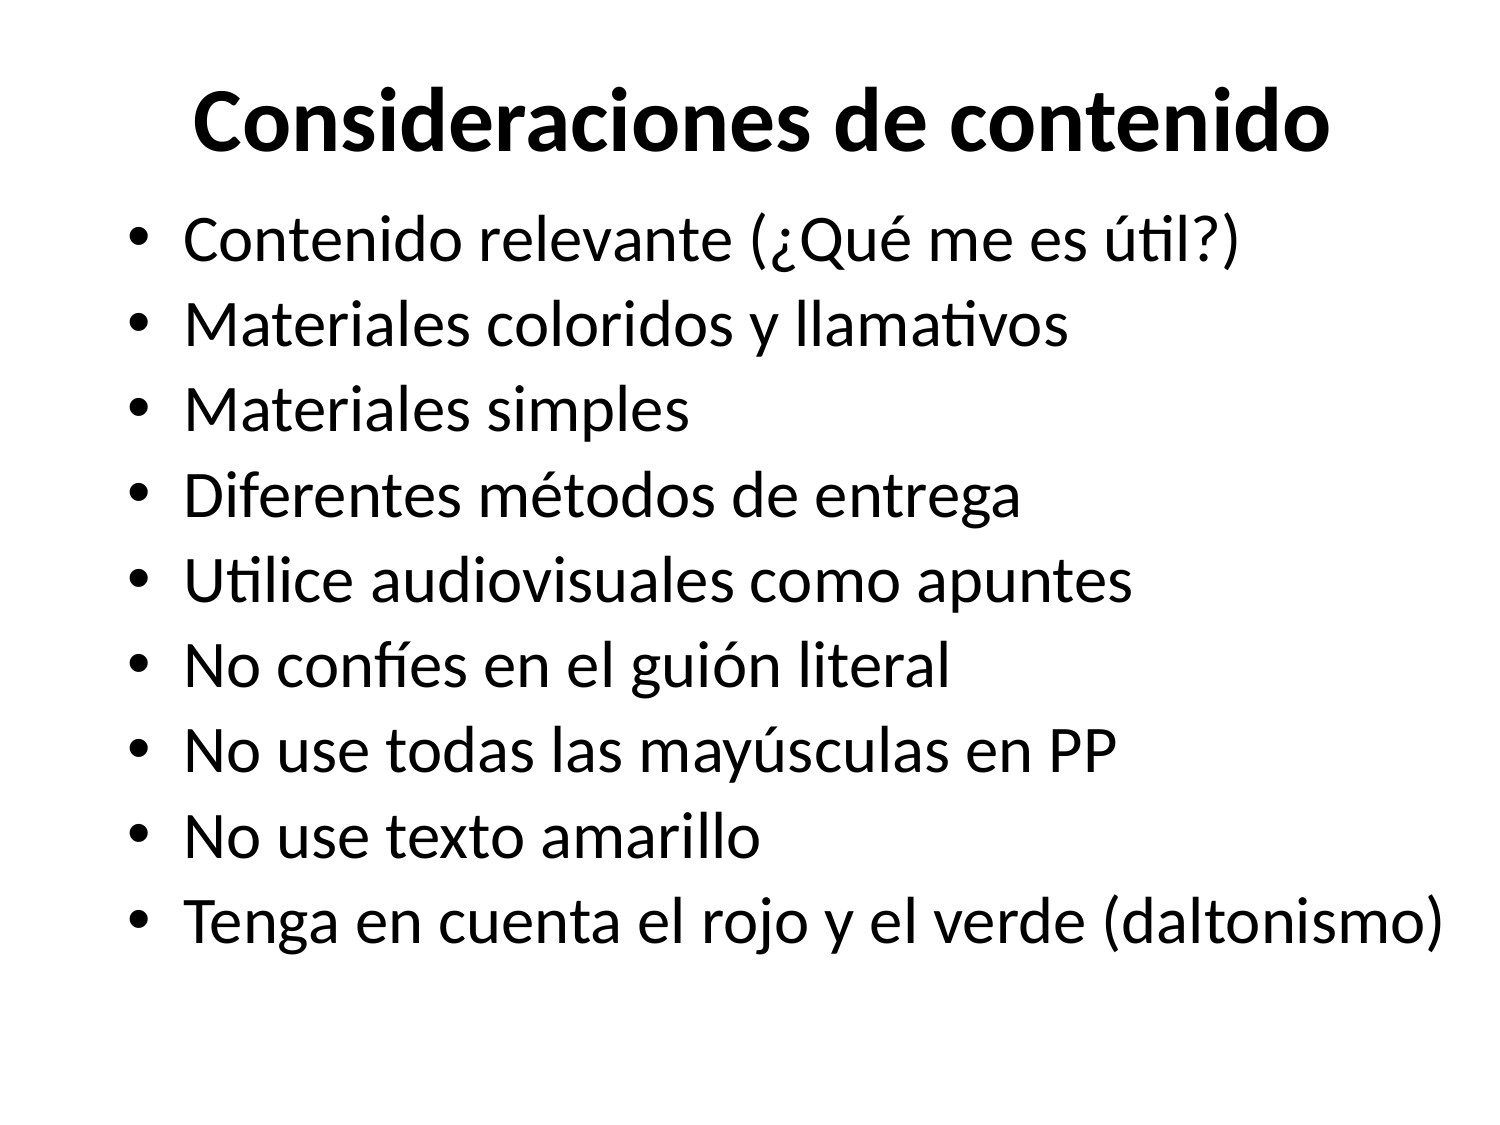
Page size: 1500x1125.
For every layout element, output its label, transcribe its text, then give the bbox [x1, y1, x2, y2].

title Consideraciones de contenido [88, 2, 1439, 228]
list Contenido relevante (¿Qué me es útil?) Materiales coloridos y llamativos Materiales simples Diferentes métodos de entrega Utilice audiovisuales como apuntes No confíes en el guión literal No use todas las mayúsculas en PP No use texto amarillo Tenga en cuenta el rojo y el verde (daltonismo) [111, 196, 1463, 1083]
